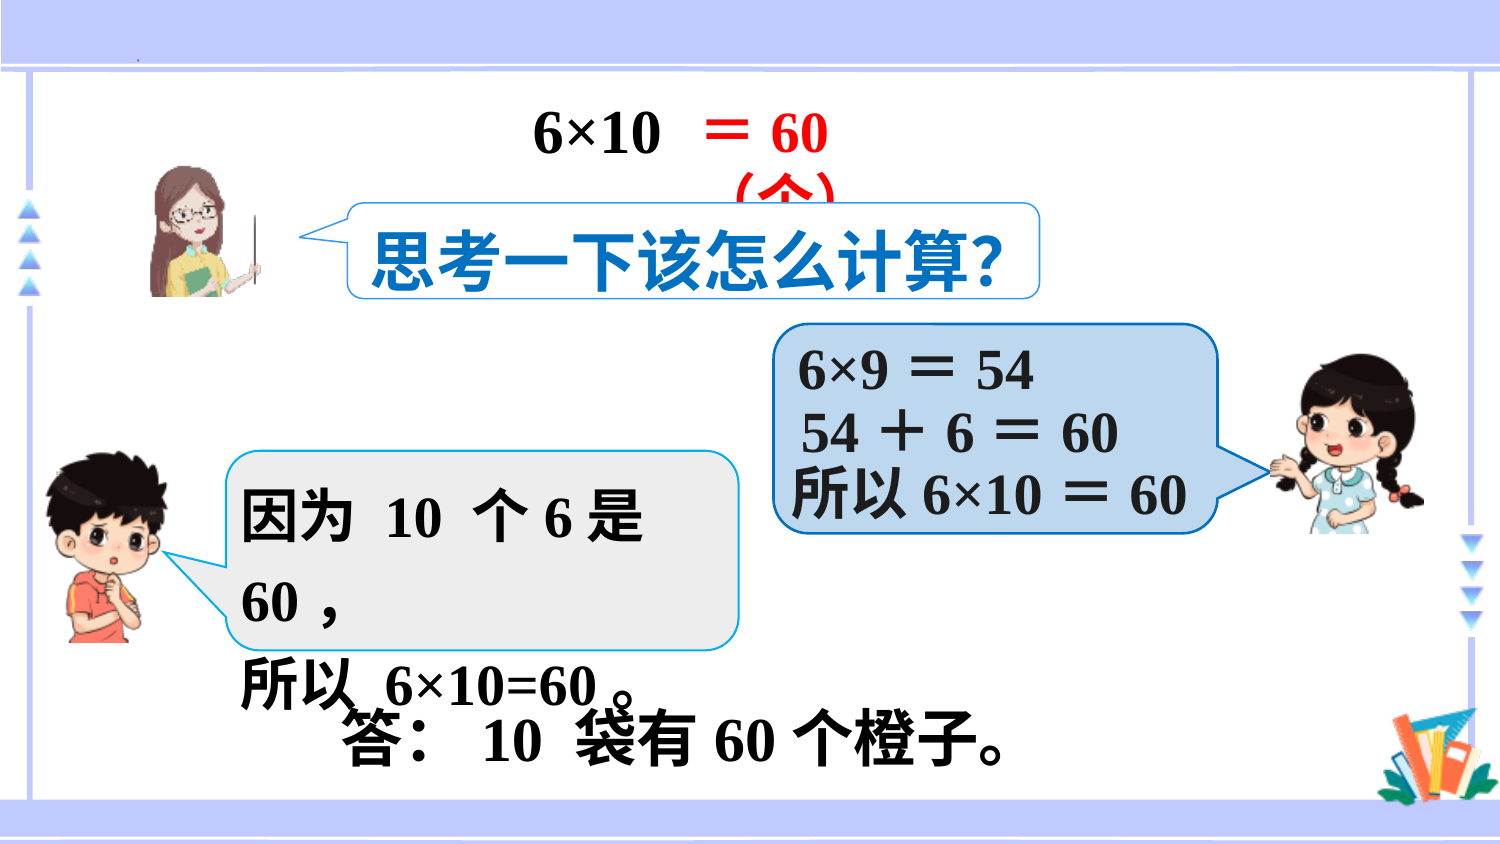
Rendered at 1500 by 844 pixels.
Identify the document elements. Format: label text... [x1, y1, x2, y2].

text_box 6×10 [517, 83, 742, 146]
picture [14, 71, 48, 304]
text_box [34, 448, 766, 651]
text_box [127, 146, 1070, 299]
text_box 答：10 袋有60个橙子。 [326, 684, 1101, 782]
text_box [773, 323, 1424, 535]
text_box ＝60（个） [683, 86, 1018, 146]
picture [1376, 527, 1500, 808]
